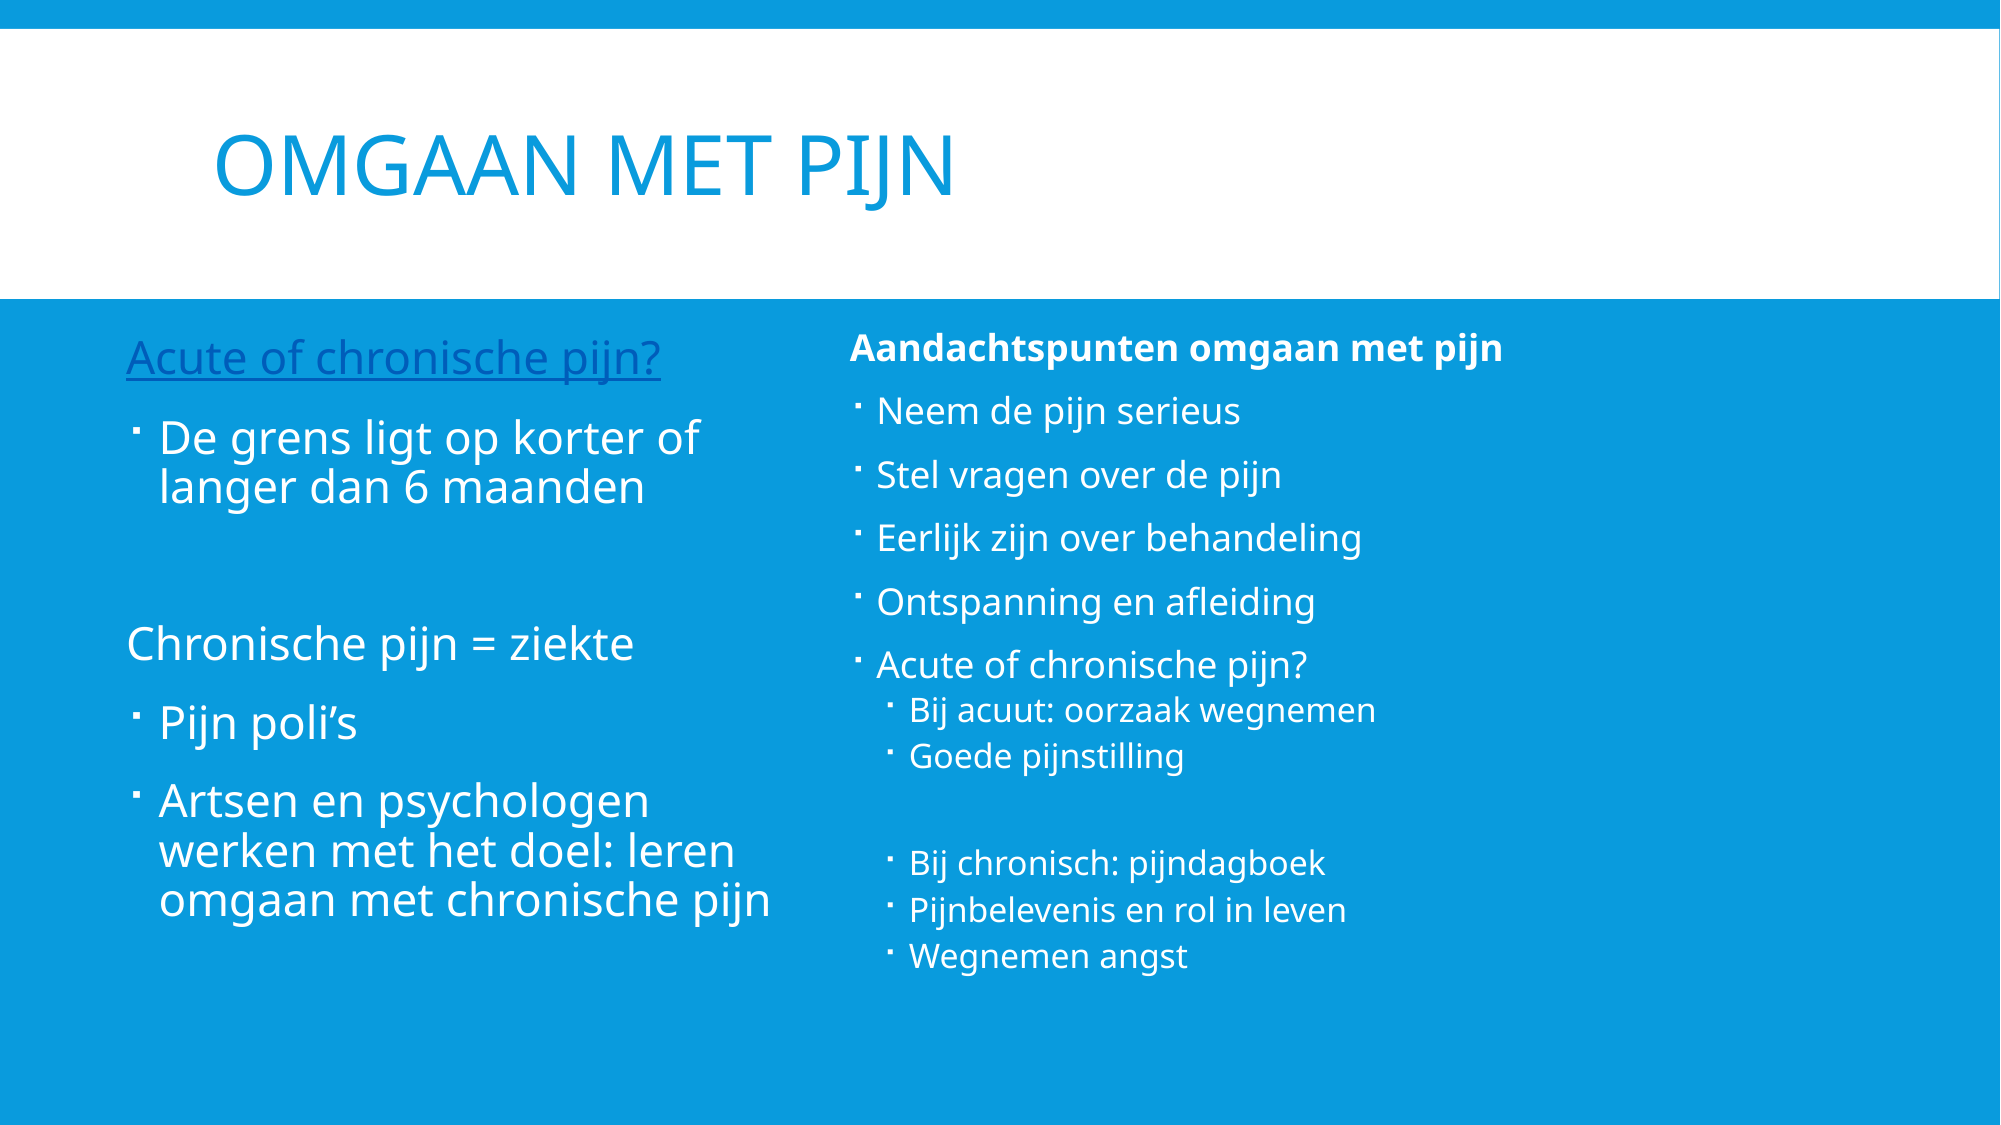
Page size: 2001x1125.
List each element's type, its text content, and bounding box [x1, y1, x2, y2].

list Acute of chronische pijn? De grens ligt op korter of langer dan 6 maanden Chronische pijn = ziekte Pijn poli’s Artsen en psychologen werken met het doel: leren omgaan met chronische pijn [111, 321, 798, 1072]
list Aandachtspunten omgaan met pijn Neem de pijn serieus Stel vragen over de pijn Eerlijk zijn over behandeling Ontspanning en afleiding Acute of chronische pijn? Bij acuut: oorzaak wegnemen Goede pijnstilling Bij chronisch: pijndagboek Pijnbelevenis en rol in leven Wegnemen angst [834, 321, 1522, 991]
title Omgaan met pijn [197, 46, 1803, 295]
